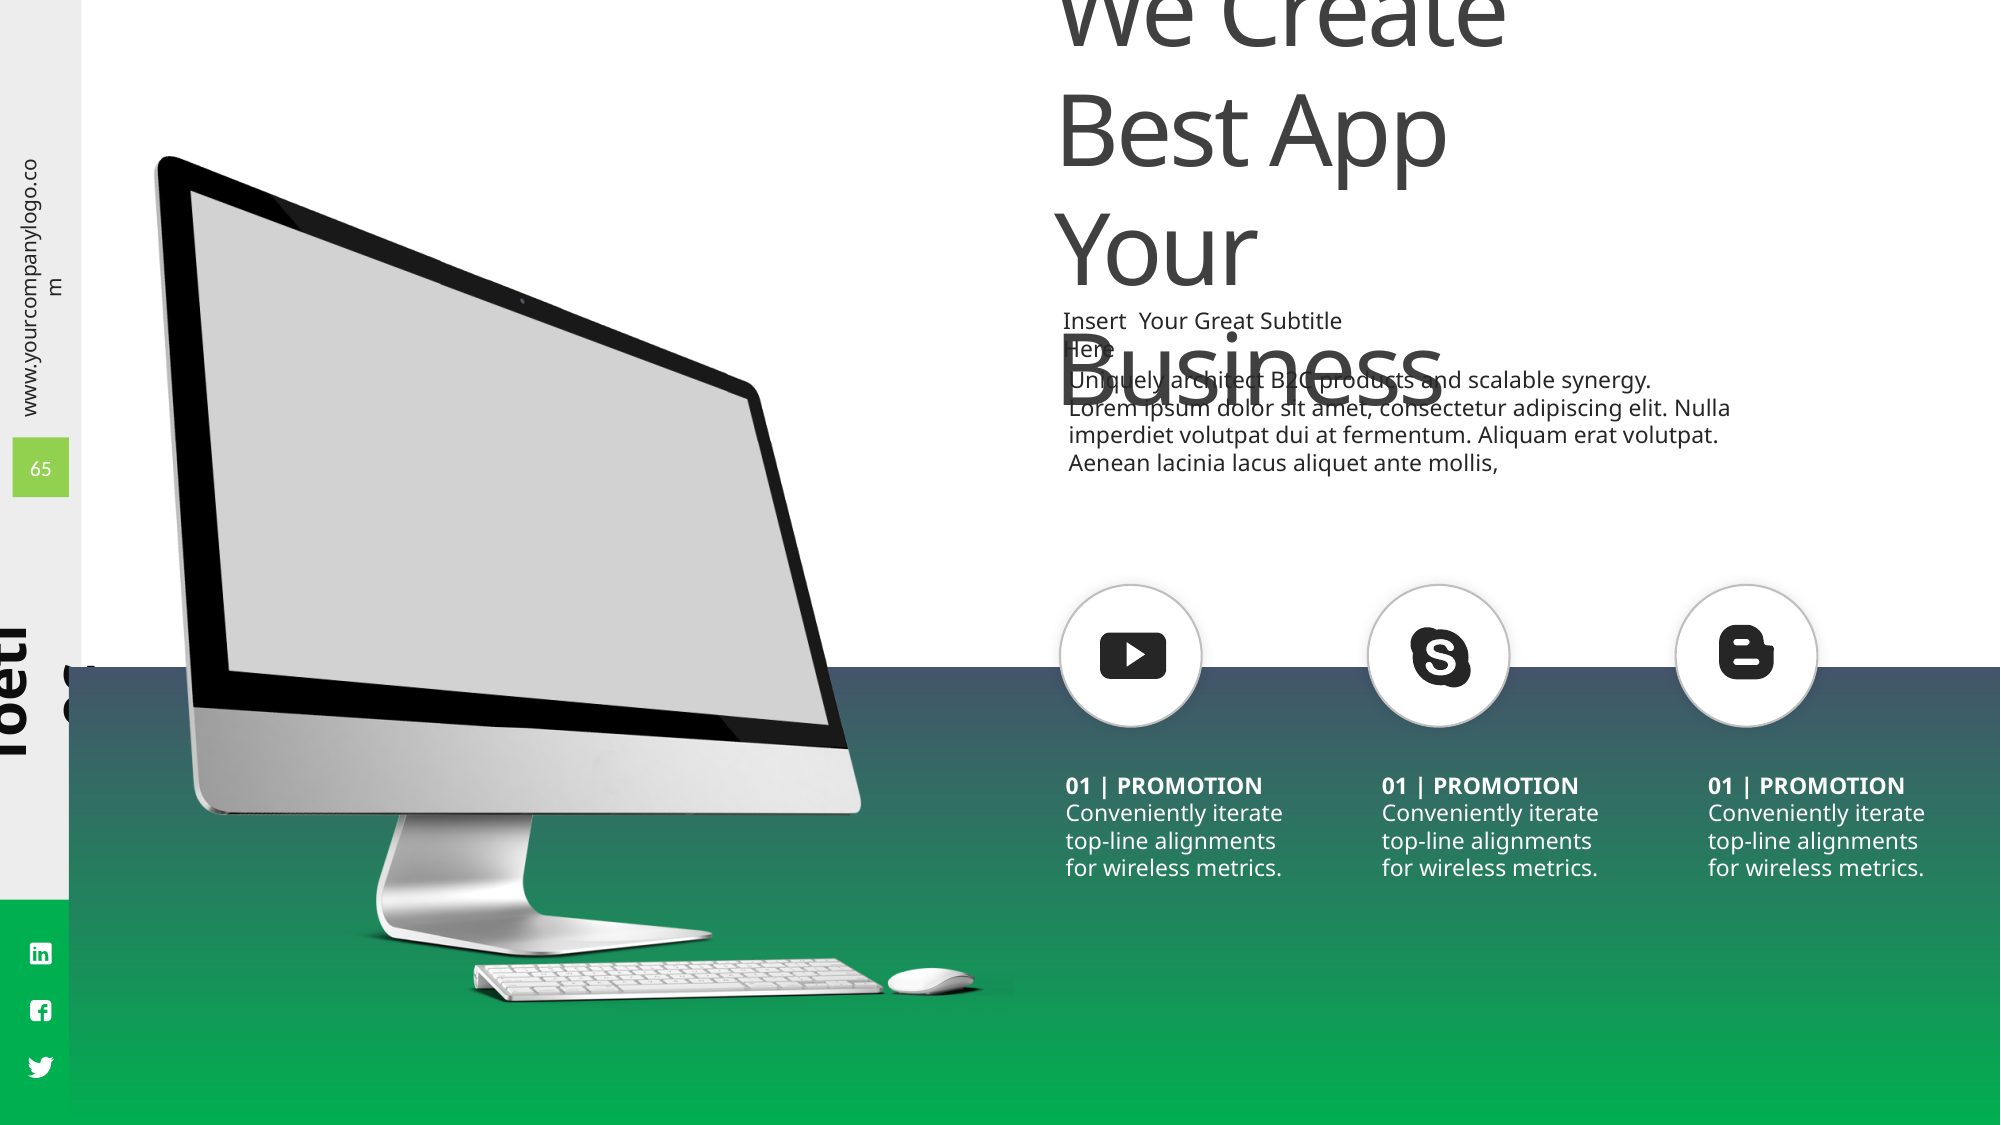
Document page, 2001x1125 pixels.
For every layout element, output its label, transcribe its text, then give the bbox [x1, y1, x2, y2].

text_box 01 | PROMOTION Conveniently iterate top-line alignments for wireless metrics. [1050, 764, 1309, 889]
text_box [1367, 584, 1511, 728]
text_box Insert Your Great Subtitle Here [1048, 299, 1402, 370]
picture [154, 156, 1014, 1013]
text_box [1719, 624, 1774, 680]
text_box [1059, 584, 1203, 728]
text_box [68, 667, 2000, 1125]
text_box [1100, 632, 1167, 679]
text_box [1675, 584, 1818, 728]
text_box 01 | PROMOTION Conveniently iterate top-line alignments for wireless metrics. [1693, 764, 1952, 889]
text_box 01 | PROMOTION Conveniently iterate top-line alignments for wireless metrics. [1367, 764, 1625, 889]
text_box We Create Best App Your Business [1039, 67, 1568, 304]
text_box [1410, 627, 1471, 688]
text_box Uniquely architect B2C products and scalable synergy. Lorem ipsum dolor sit amet, consectetur adipiscing elit. Nulla imperdiet volutpat dui at fermentum. Aliquam erat volutpat. Aenean lacinia lacus aliquet ante mollis, [1053, 358, 1818, 484]
slide_number 65 [12, 437, 69, 498]
